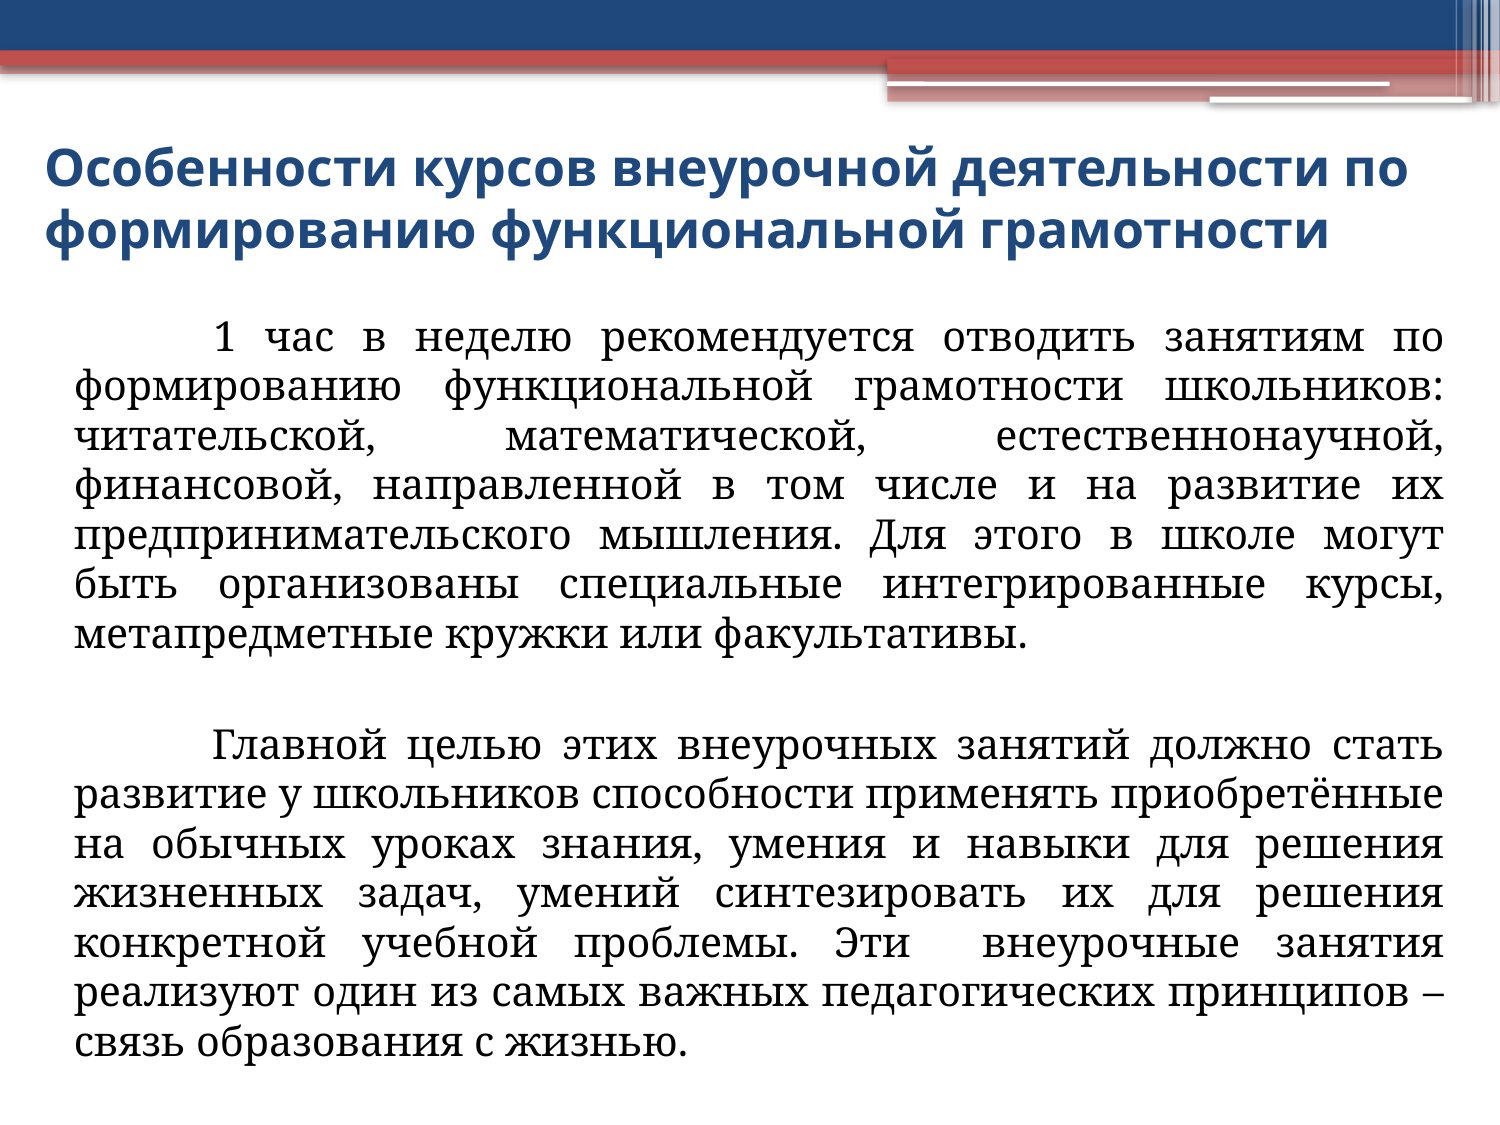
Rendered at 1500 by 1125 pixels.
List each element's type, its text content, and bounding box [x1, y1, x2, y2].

list 1 час в неделю рекомендуется отводить занятиям по формированию функциональной грамотности школьников: читательской, математической, естественнонаучной, финансовой, направленной в том числе и на развитие их предпринимательского мышления. Для этого в школе могут быть организованы специальные интегрированные курсы, метапредметные кружки или факультативы. Главной целью этих внеурочных занятий должно стать развитие у школьников способности применять приобретённые на обычных уроках знания, умения и навыки для решения жизненных задач, умений синтезировать их для решения конкретной учебной проблемы. Эти внеурочные занятия реализуют один из самых важных педагогических принципов – связь образования с жизнью. [41, 302, 1459, 1079]
title Особенности курсов внеурочной деятельности по формированию функциональной грамотности [29, 125, 1459, 268]
